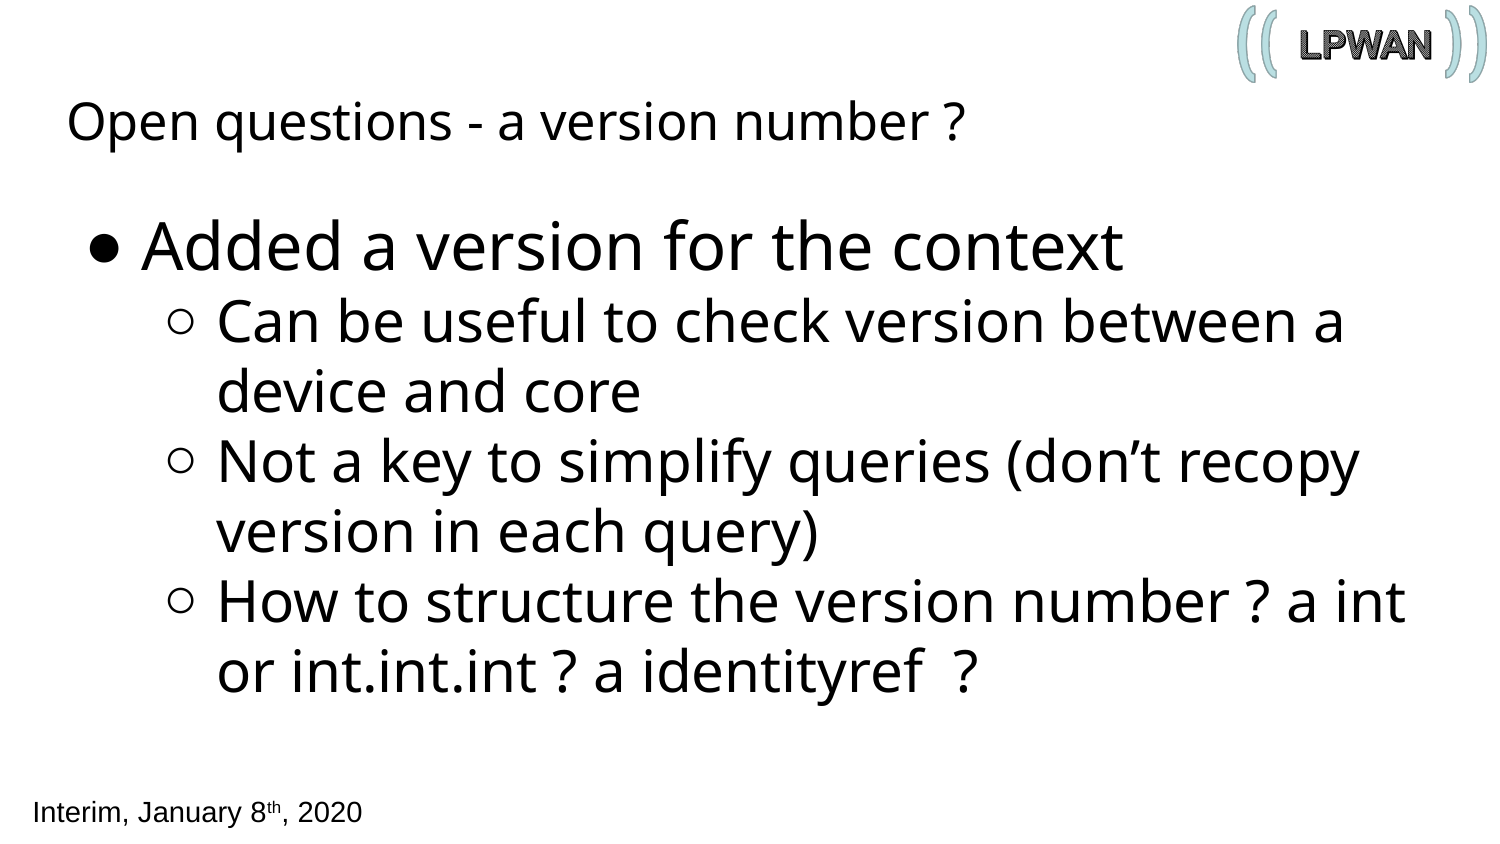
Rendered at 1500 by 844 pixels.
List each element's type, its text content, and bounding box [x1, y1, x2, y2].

list Added a version for the context Can be useful to check version between a device and core Not a key to simplify queries (don’t recopy version in each query) How to structure the version number ? a int or int.int.int ? a identityref ? [51, 189, 1449, 750]
title Open questions - a version number ? [51, 72, 1449, 167]
picture [1237, 5, 1487, 83]
